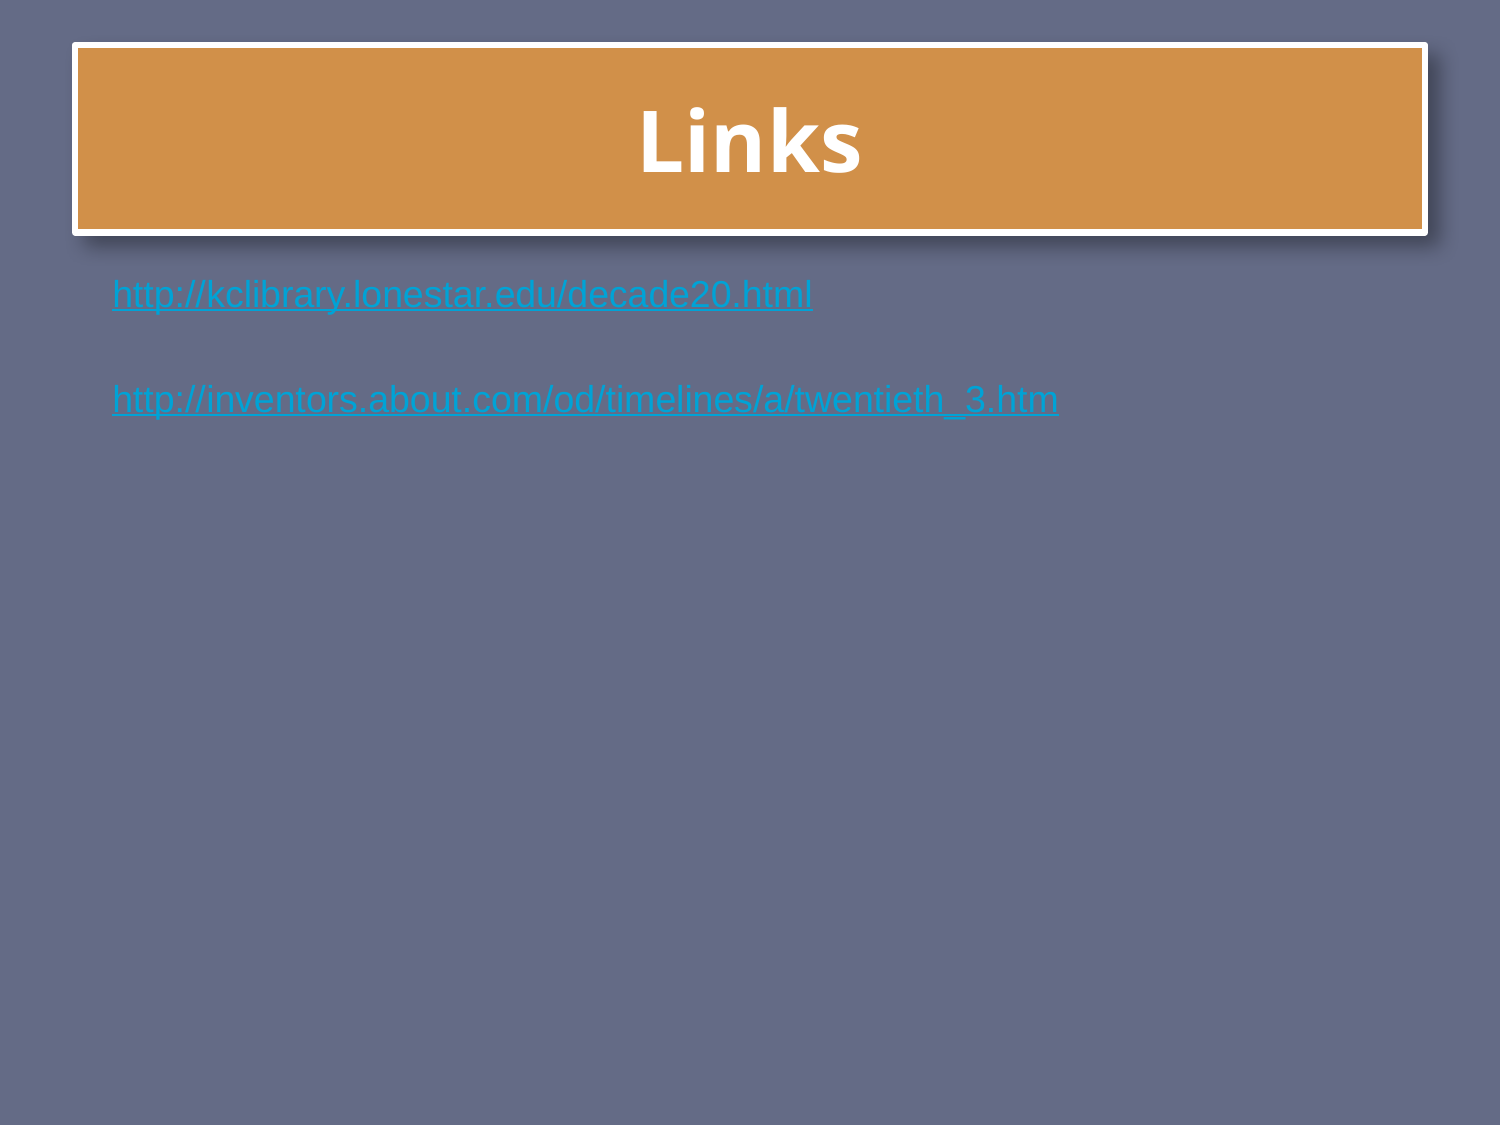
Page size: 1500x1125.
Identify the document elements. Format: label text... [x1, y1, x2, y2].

title Links [72, 42, 1428, 236]
list http://kclibrary.lonestar.edu/decade20.html http://inventors.about.com/od/timelines/a/twentieth_3.htm [75, 262, 1425, 1035]
